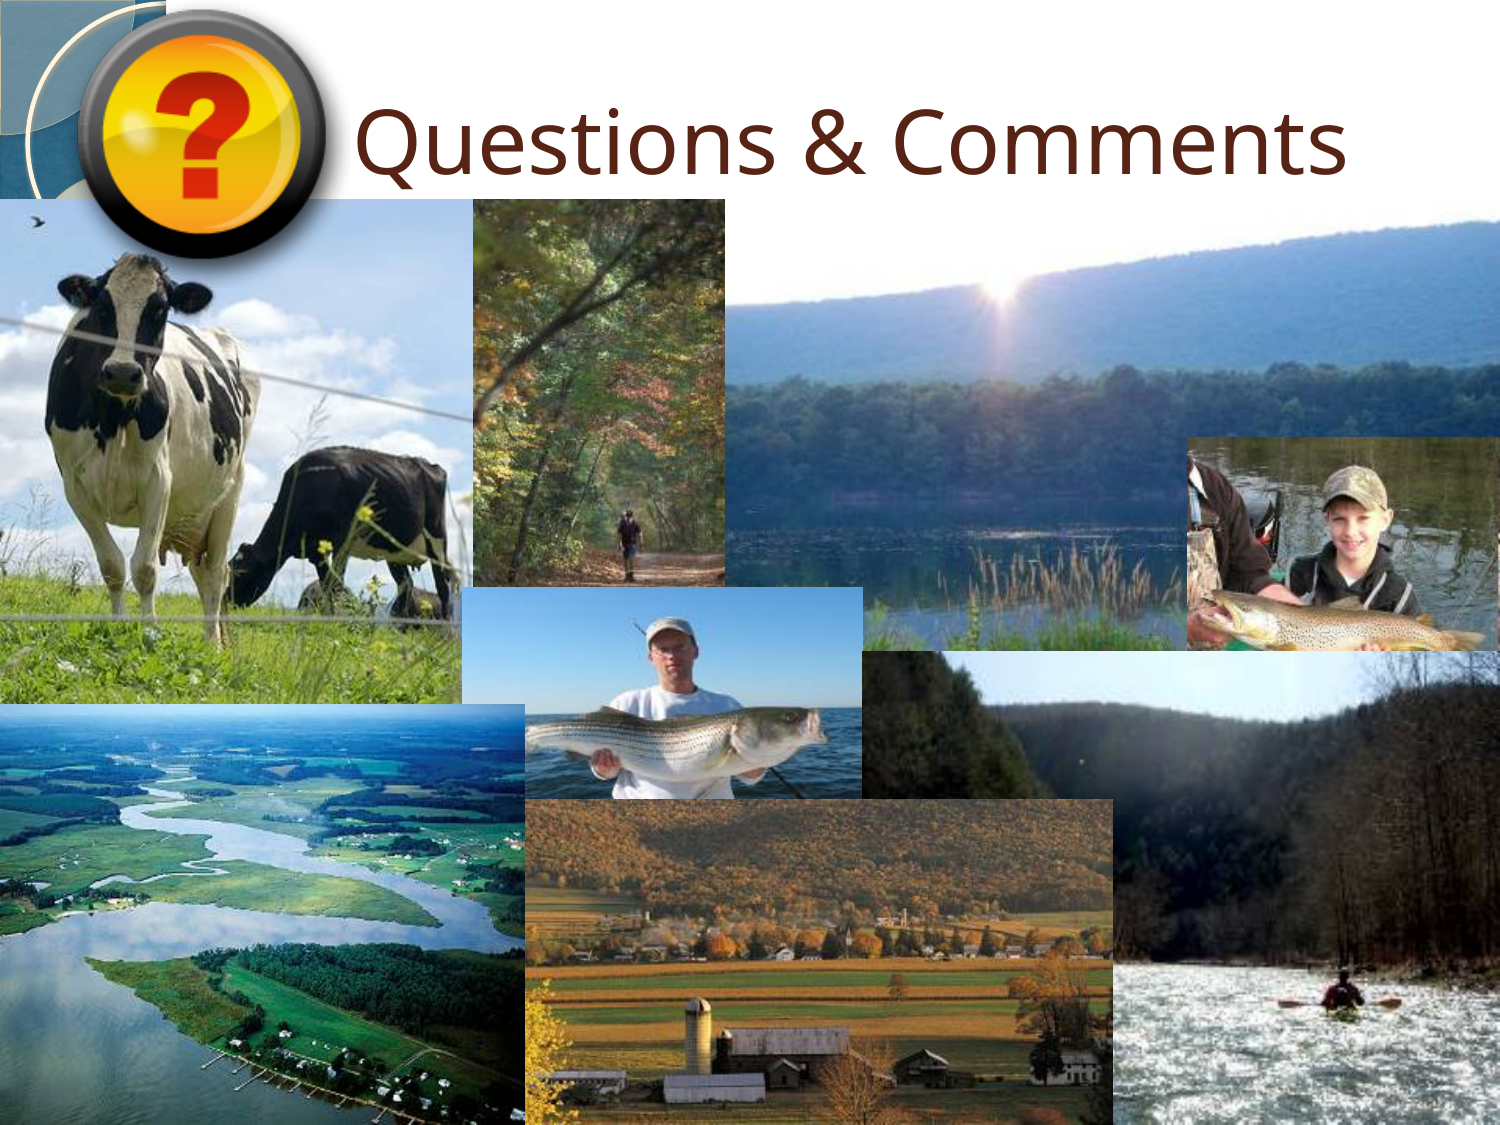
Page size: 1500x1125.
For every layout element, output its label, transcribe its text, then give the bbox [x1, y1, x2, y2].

title Questions & Comments [358, 45, 1500, 197]
picture [0, 0, 1500, 1125]
